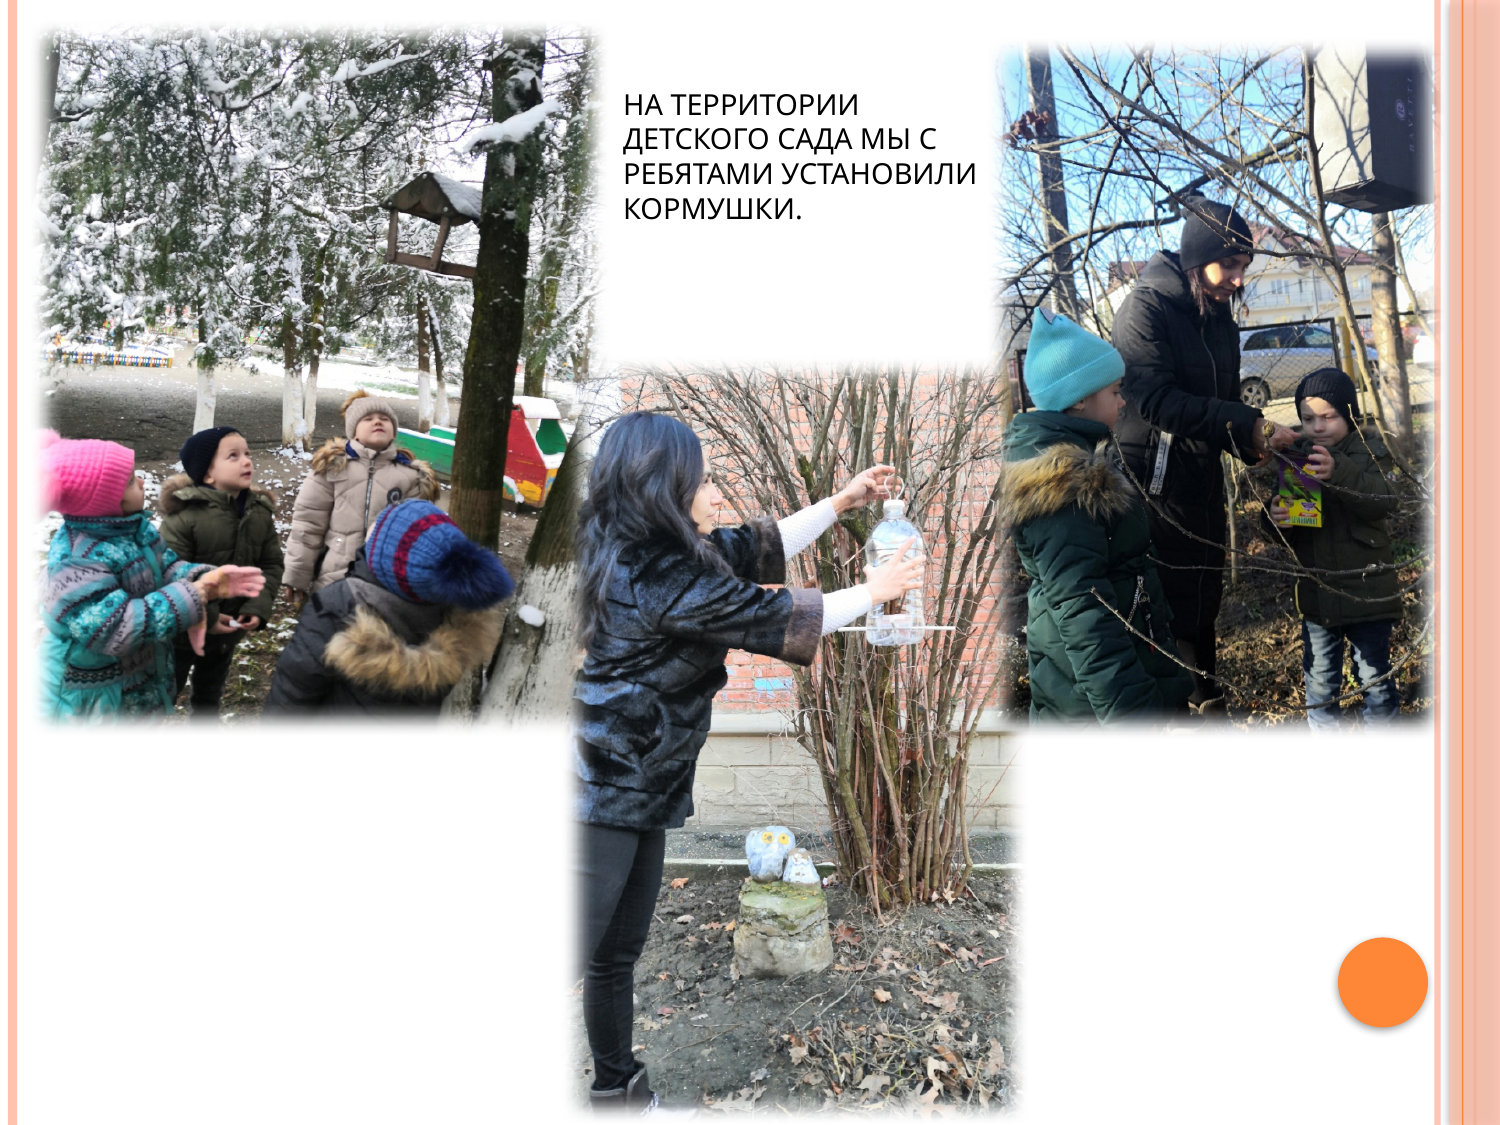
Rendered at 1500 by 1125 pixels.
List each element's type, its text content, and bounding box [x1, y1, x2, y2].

title На территории детского сада мы с ребятами установили кормушки. [615, 78, 979, 233]
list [28, 18, 609, 737]
picture [560, 36, 1445, 1124]
